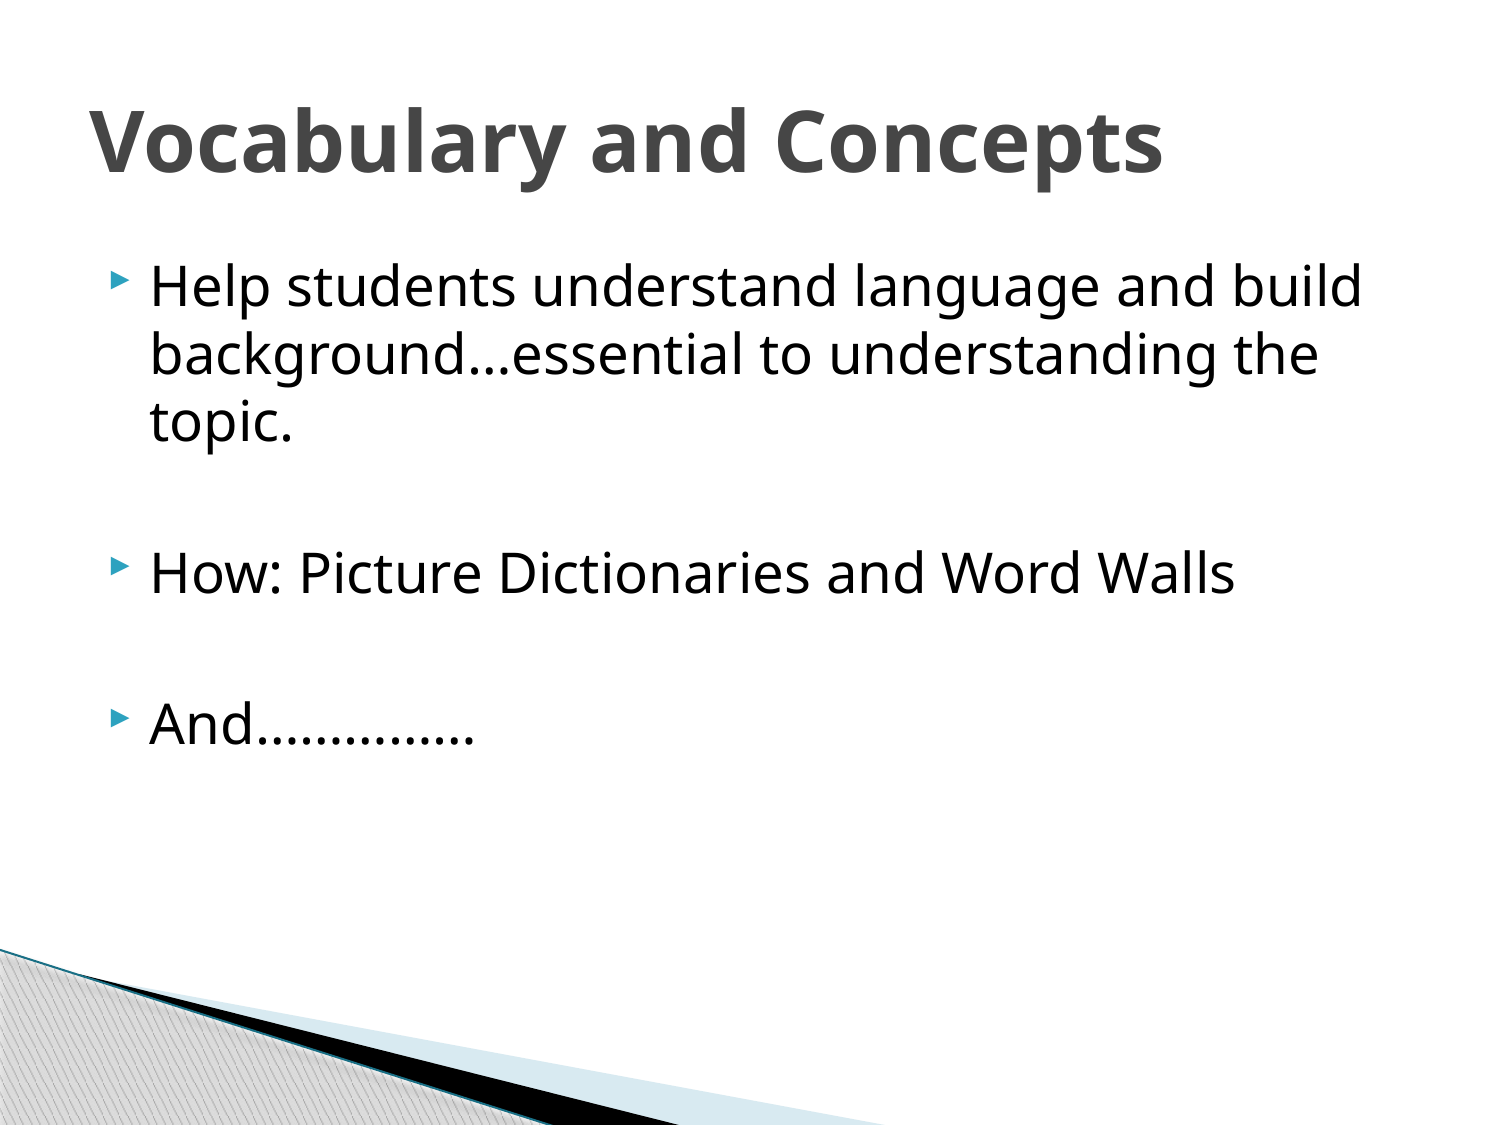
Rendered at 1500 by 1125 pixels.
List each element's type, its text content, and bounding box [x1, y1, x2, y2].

title Vocabulary and Concepts [75, 45, 1425, 233]
list Help students understand language and build background…essential to understanding the topic. How: Picture Dictionaries and Word Walls And…………… [75, 243, 1425, 986]
